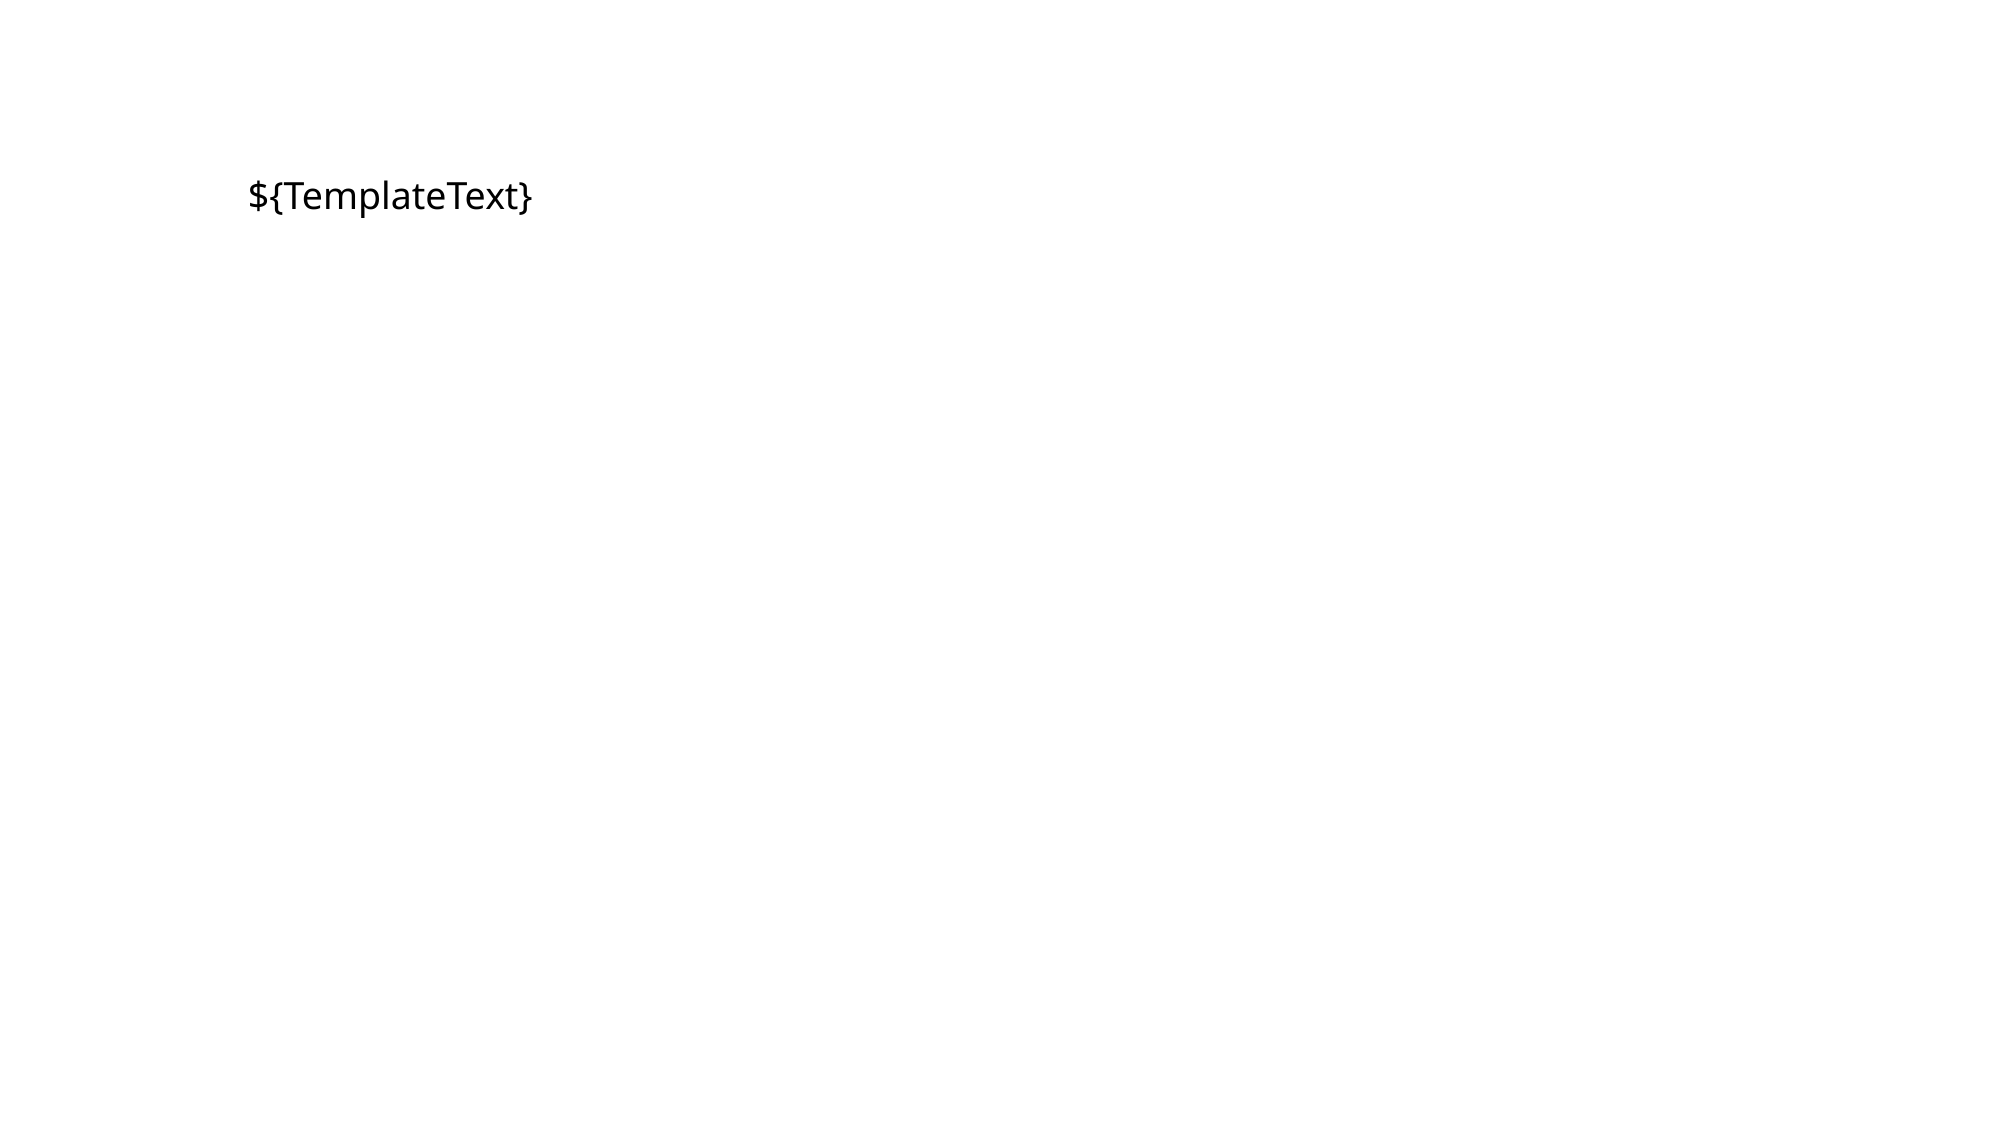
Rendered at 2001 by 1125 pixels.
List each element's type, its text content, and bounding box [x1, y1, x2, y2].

text_box ${TemplateText} [233, 164, 548, 225]
